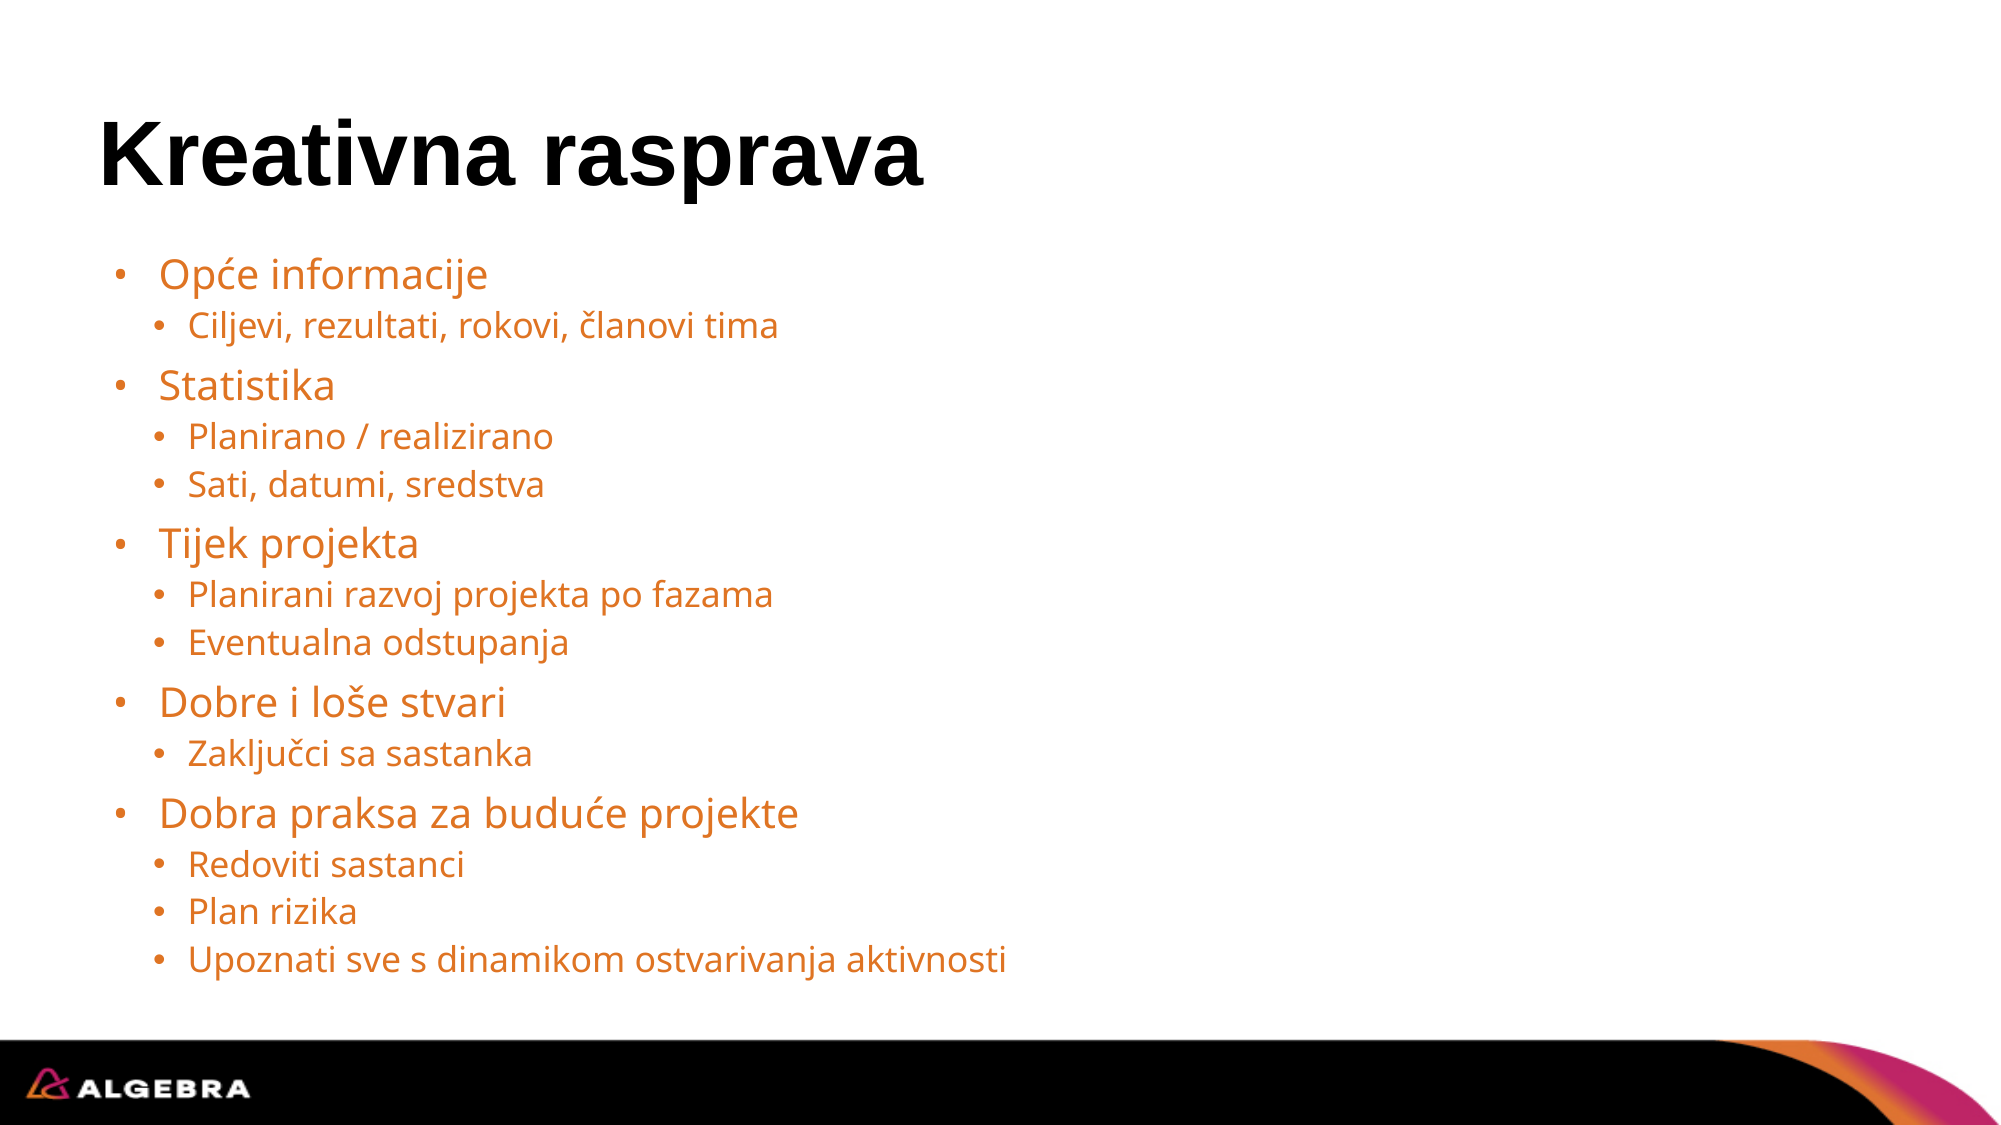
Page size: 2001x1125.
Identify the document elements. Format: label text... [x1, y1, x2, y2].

picture [0, 0, 2001, 1125]
title Kreativna rasprava [98, 81, 1910, 213]
list Opće informacije Ciljevi, rezultati, rokovi, članovi tima Statistika Planirano / realizirano Sati, datumi, sredstva Tijek projekta Planirani razvoj projekta po fazama Eventualna odstupanja Dobre i loše stvari Zaključci sa sastanka Dobra praksa za buduće projekte Redoviti sastanci Plan rizika Upoznati sve s dinamikom ostvarivanja aktivnosti [98, 246, 1908, 991]
